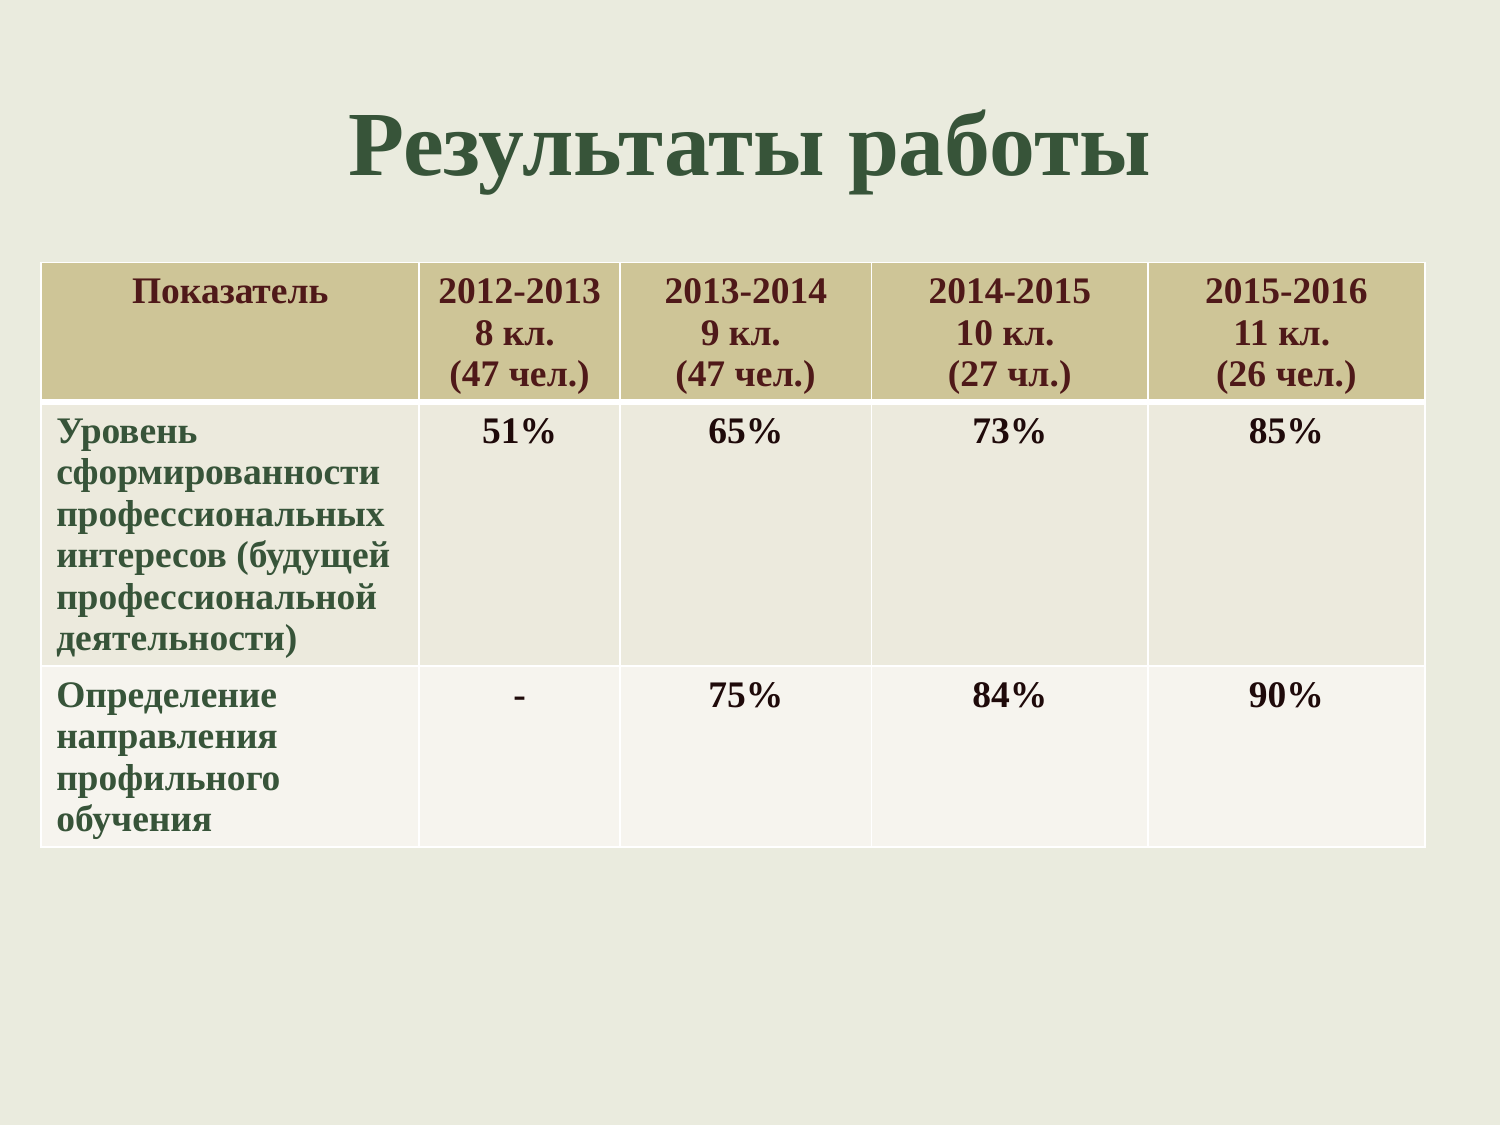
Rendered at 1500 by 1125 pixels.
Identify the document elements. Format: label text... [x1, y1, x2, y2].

table_cell - [420, 667, 619, 846]
table_cell Уровень сформированности профессиональных интересов (будущей профессиональной деятельности) [42, 405, 418, 665]
table_cell 65% [621, 405, 871, 665]
table_header 2012-2013 8 кл. (47 чел.) [420, 263, 619, 399]
table_cell 85% [1149, 405, 1424, 665]
table_cell 75% [621, 667, 871, 846]
table_header 2014-2015 10 кл. (27 чл.) [872, 263, 1147, 399]
table_cell 90% [1149, 667, 1424, 846]
table_cell 51% [420, 405, 619, 665]
table_cell 73% [872, 405, 1147, 665]
title Результаты работы [75, 45, 1425, 233]
table_header 2013-2014 9 кл. (47 чел.) [621, 263, 871, 399]
table_header Показатель [42, 263, 418, 399]
table_cell Определение направления профильного обучения [42, 667, 418, 846]
table_cell 84% [872, 667, 1147, 846]
table_header 2015-2016 11 кл. (26 чел.) [1149, 263, 1424, 399]
